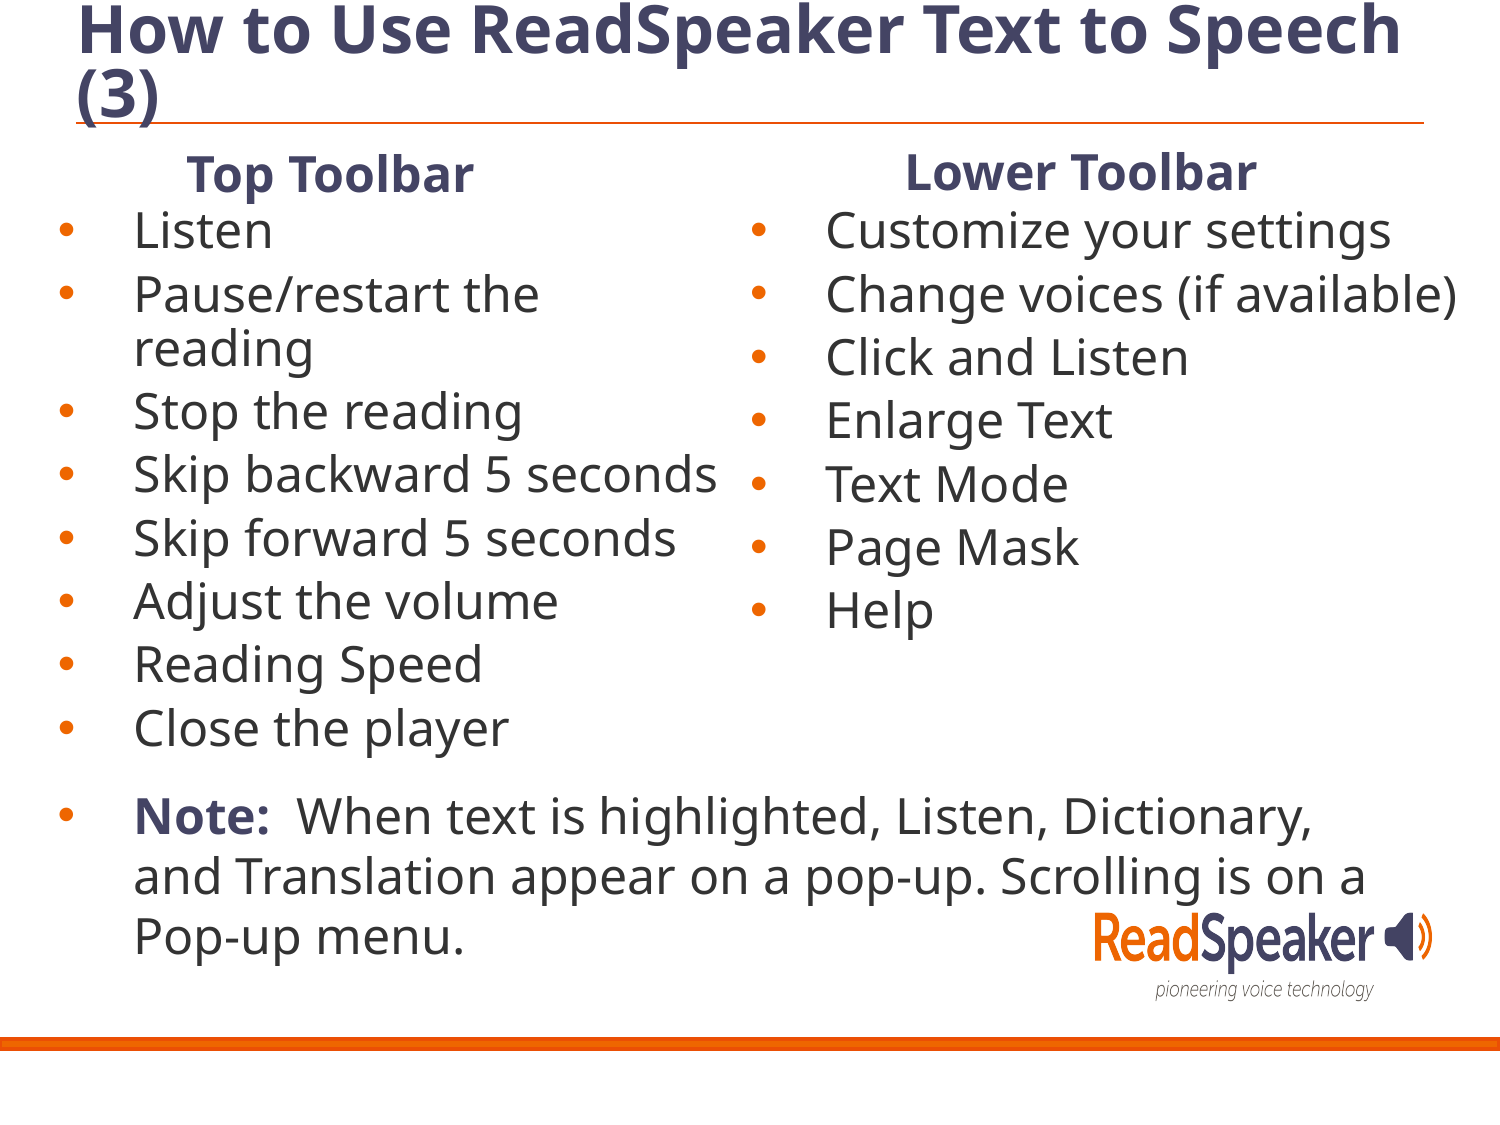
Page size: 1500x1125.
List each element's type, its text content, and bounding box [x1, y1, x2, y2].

list Listen Pause/restart the reading Stop the reading Skip backward 5 seconds Skip forward 5 seconds Adjust the volume Reading Speed Close the player [57, 205, 721, 784]
title How to Use ReadSpeaker Text to Speech (3) [76, 11, 1500, 120]
text_box Note: When text is highlighted, Listen, Dictionary, and Translation appear on a pop-up. Scrolling is on a Pop-up menu. [57, 784, 1417, 964]
list Top Toolbar [0, 142, 663, 248]
list Customize your settings Change voices (if available) Click and Listen Enlarge Text Text Mode Page Mask Help [750, 205, 1459, 753]
list Lower Toolbar [750, 140, 1413, 205]
picture [1068, 890, 1459, 1010]
